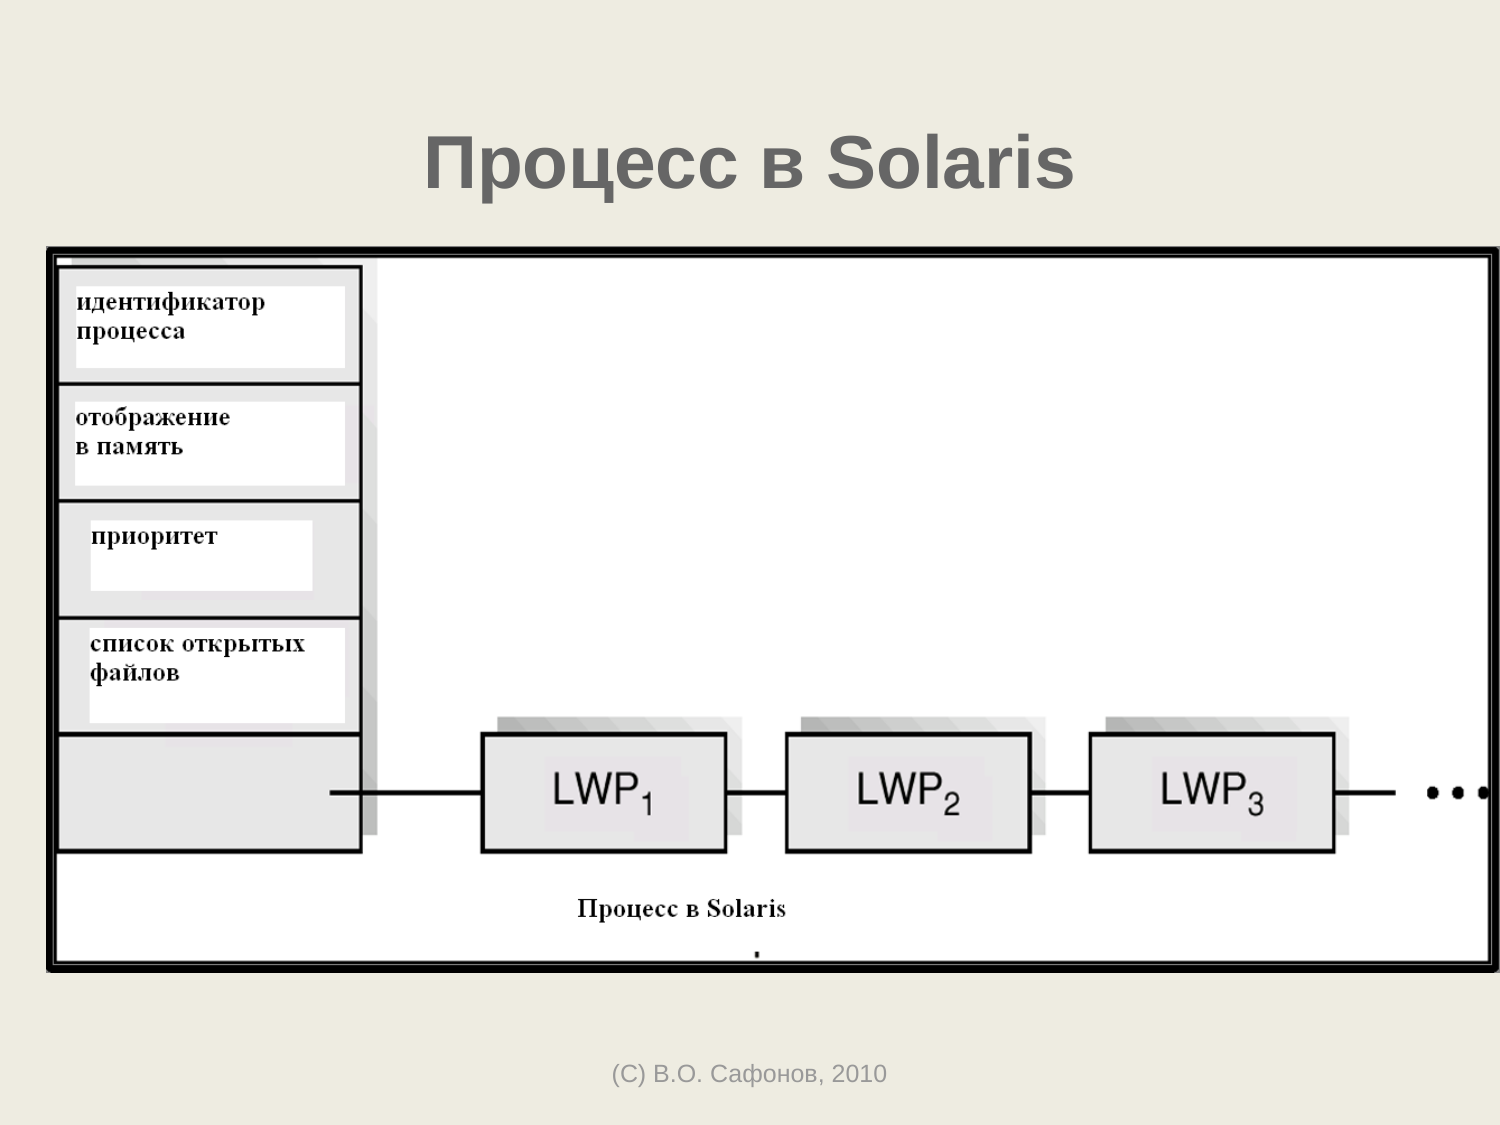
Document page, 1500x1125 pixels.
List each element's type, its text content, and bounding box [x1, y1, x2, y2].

footer (C) В.О. Сафонов, 2010 [512, 1042, 988, 1103]
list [46, 245, 1500, 973]
title Процесс в Solaris [74, 49, 1426, 245]
